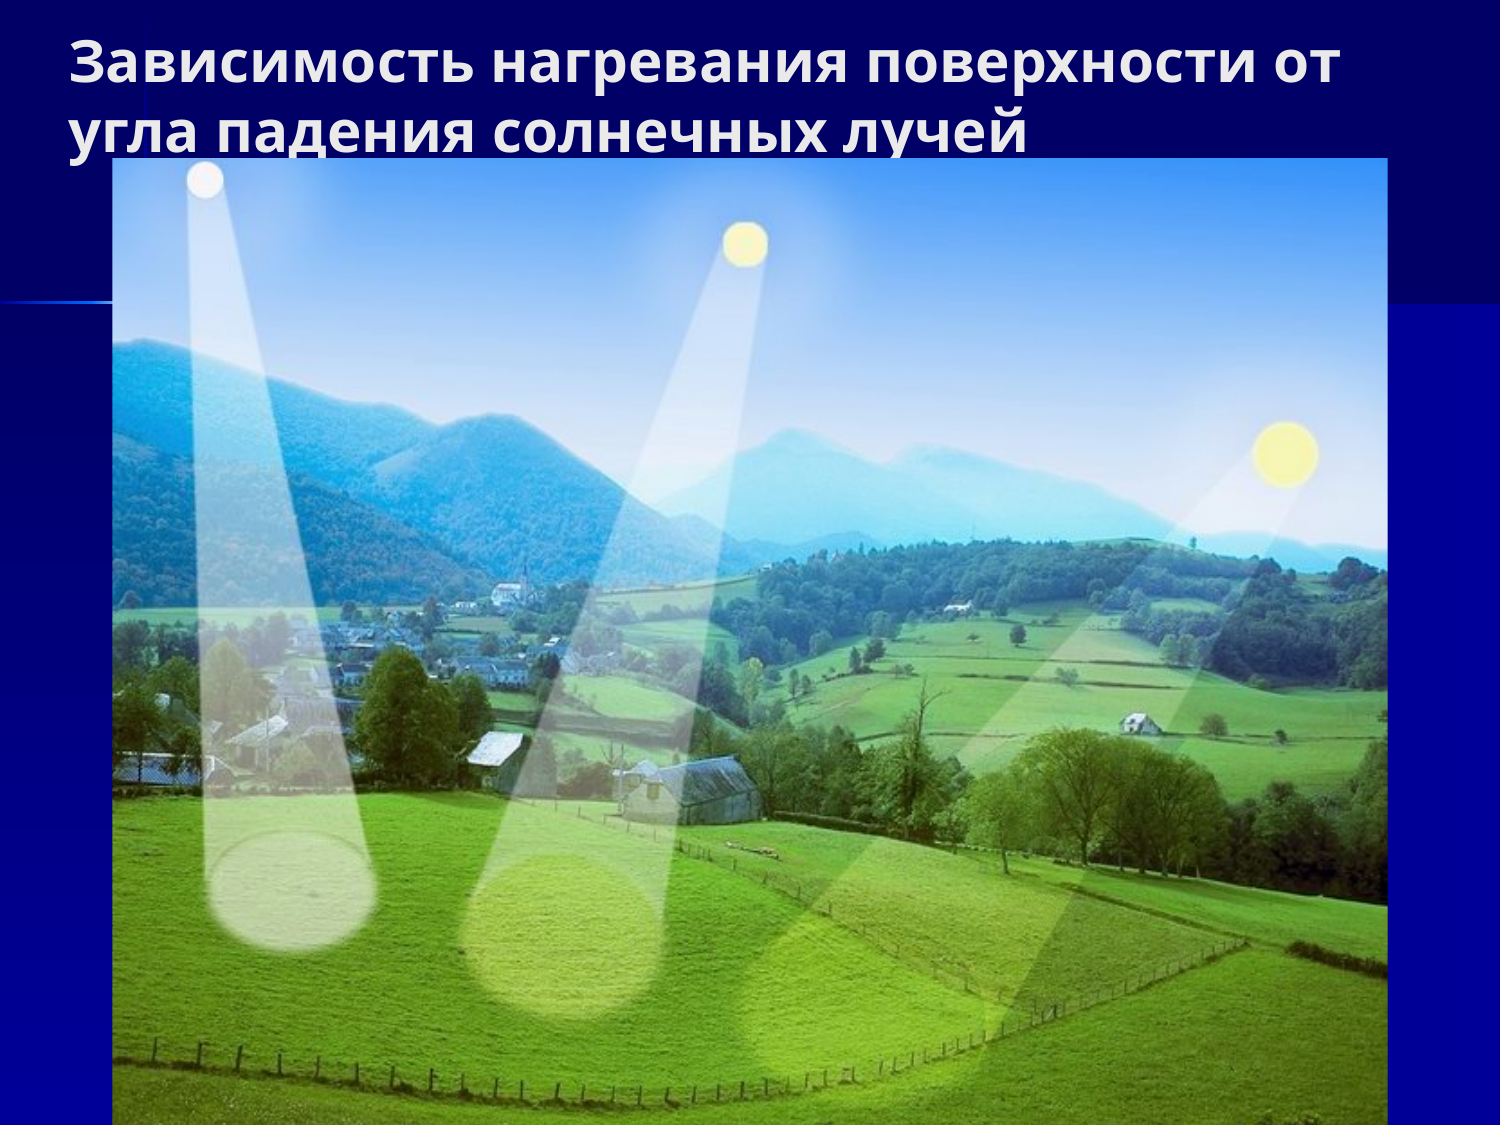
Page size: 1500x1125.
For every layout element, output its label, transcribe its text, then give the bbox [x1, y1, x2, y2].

picture [111, 157, 1389, 1125]
title Зависимость нагревания поверхности от угла падения солнечных лучей [53, 0, 1404, 188]
